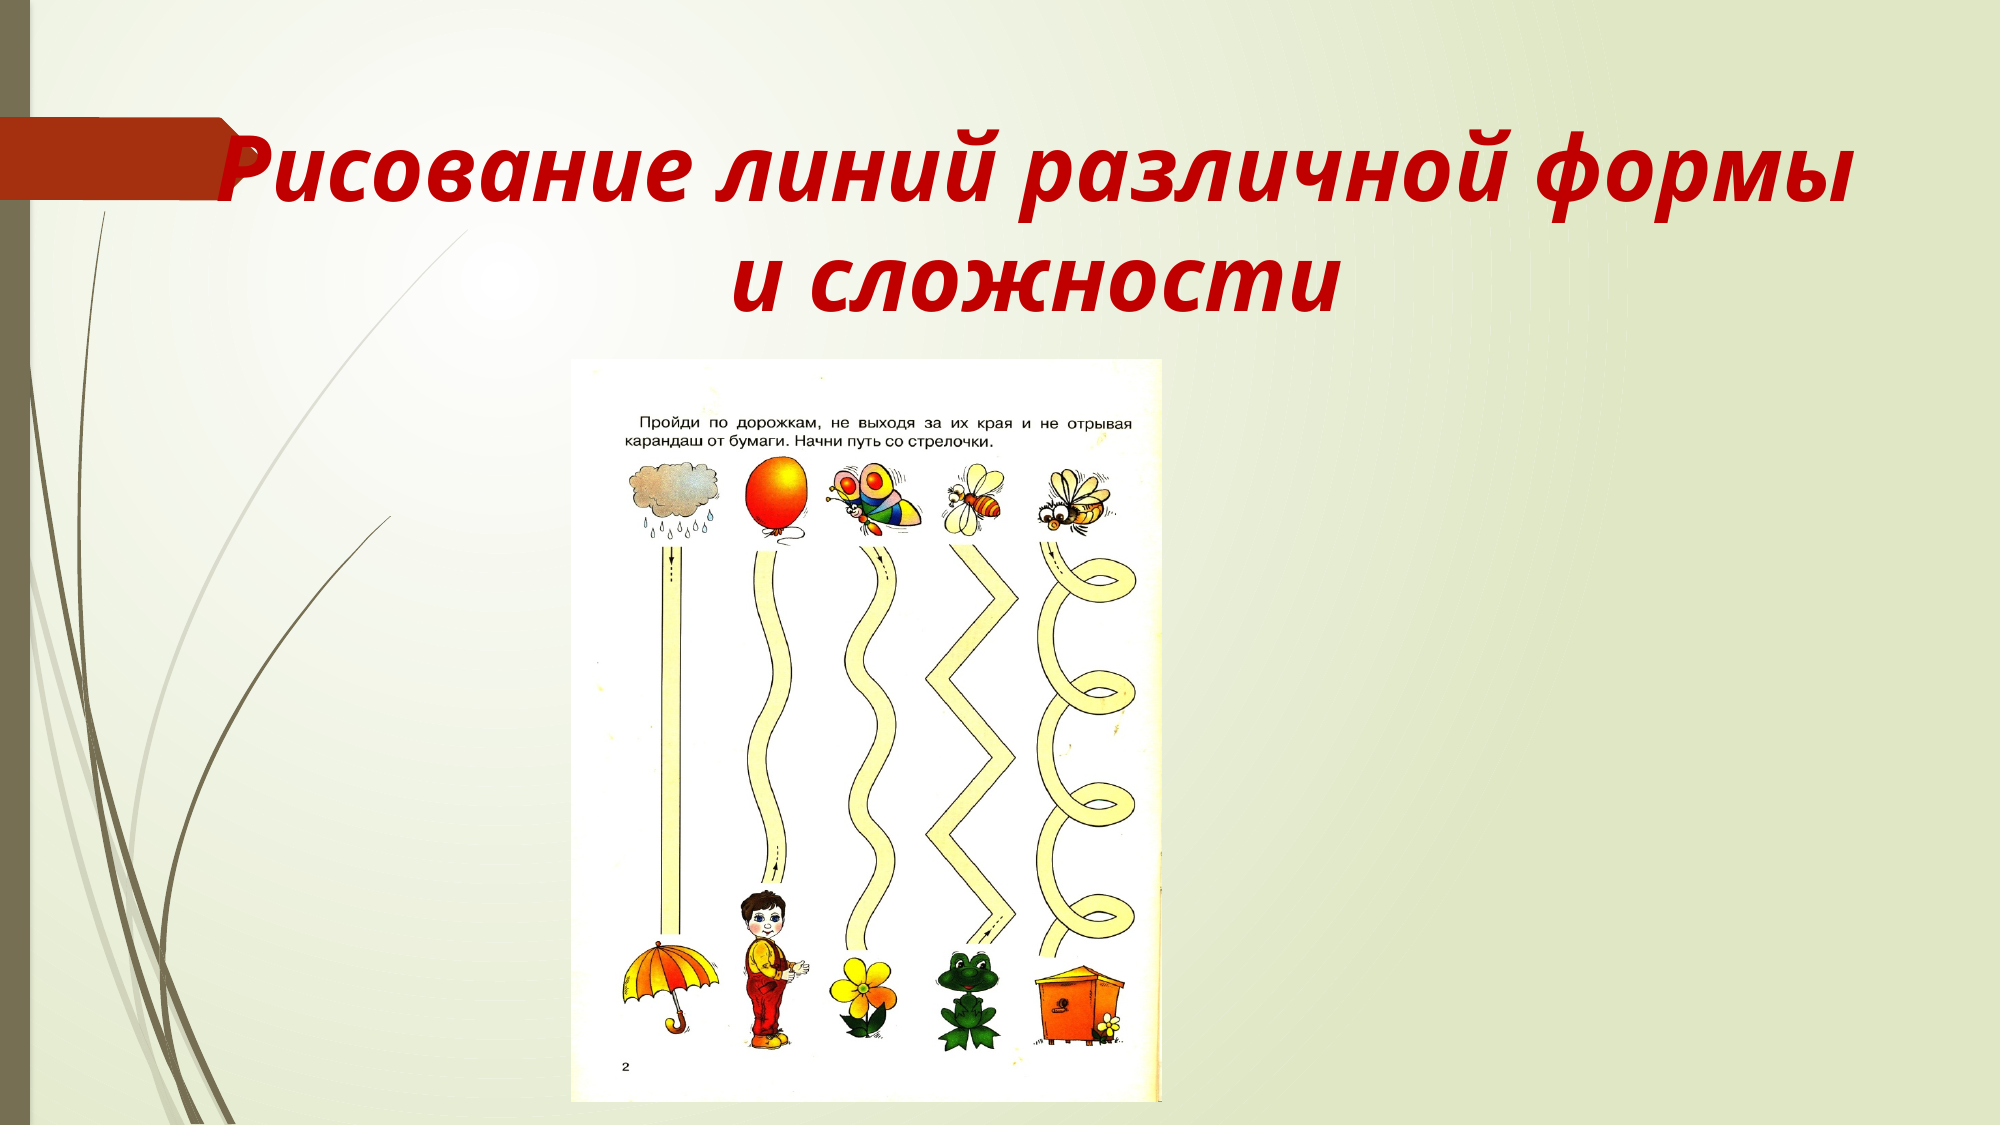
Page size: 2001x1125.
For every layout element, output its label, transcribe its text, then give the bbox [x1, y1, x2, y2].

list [571, 358, 1162, 1102]
title Рисование линий различной формы и сложности [185, 102, 1888, 313]
